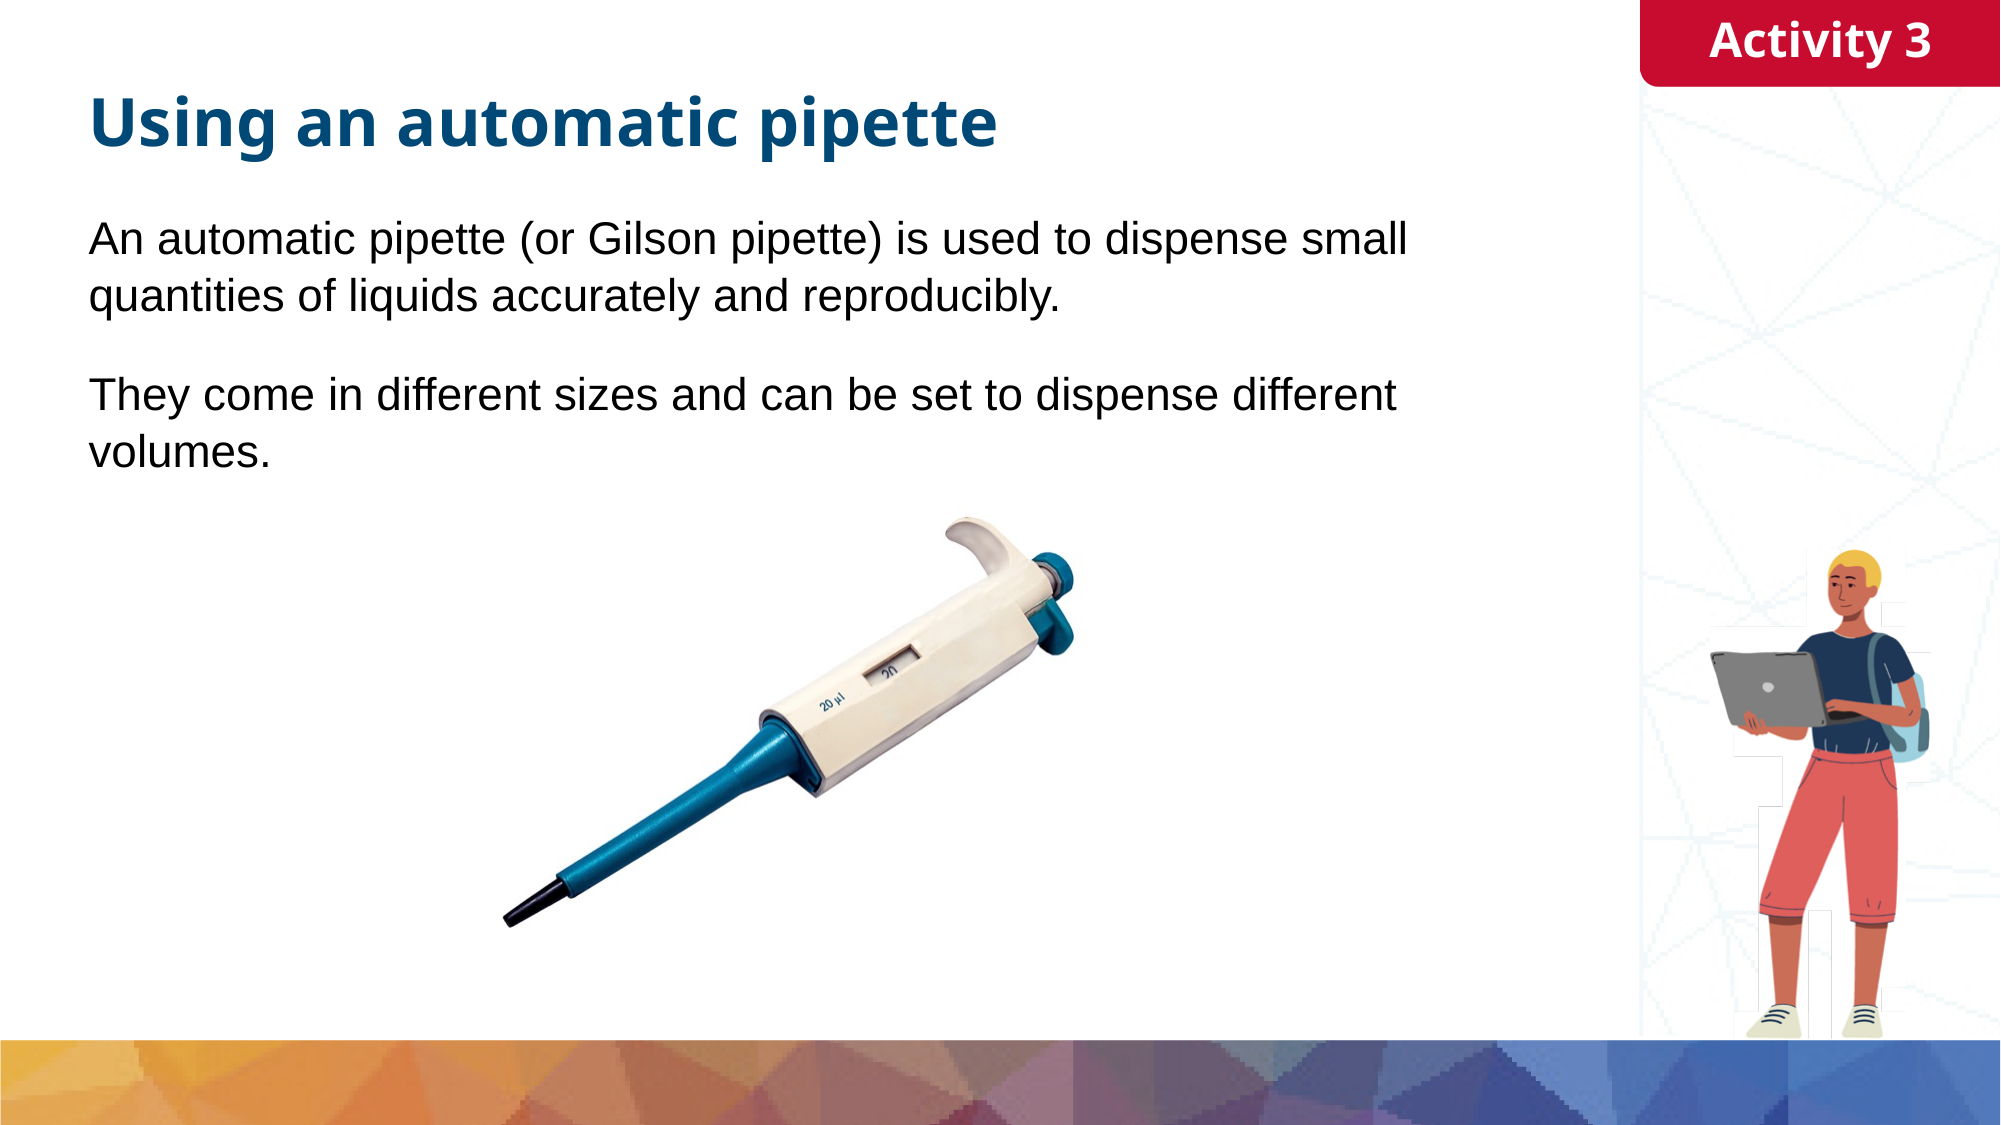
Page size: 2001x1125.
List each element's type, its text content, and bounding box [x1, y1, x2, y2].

title Using an automatic pipette [88, 88, 1565, 161]
picture [492, 503, 1093, 941]
list An automatic pipette (or Gilson pipette) is used to dispense small quantities of liquids accurately and reproducibly. They come in different sizes and can be set to dispense different volumes. [88, 206, 1565, 890]
picture [0, 1040, 2001, 1125]
picture [1639, 0, 2000, 1039]
